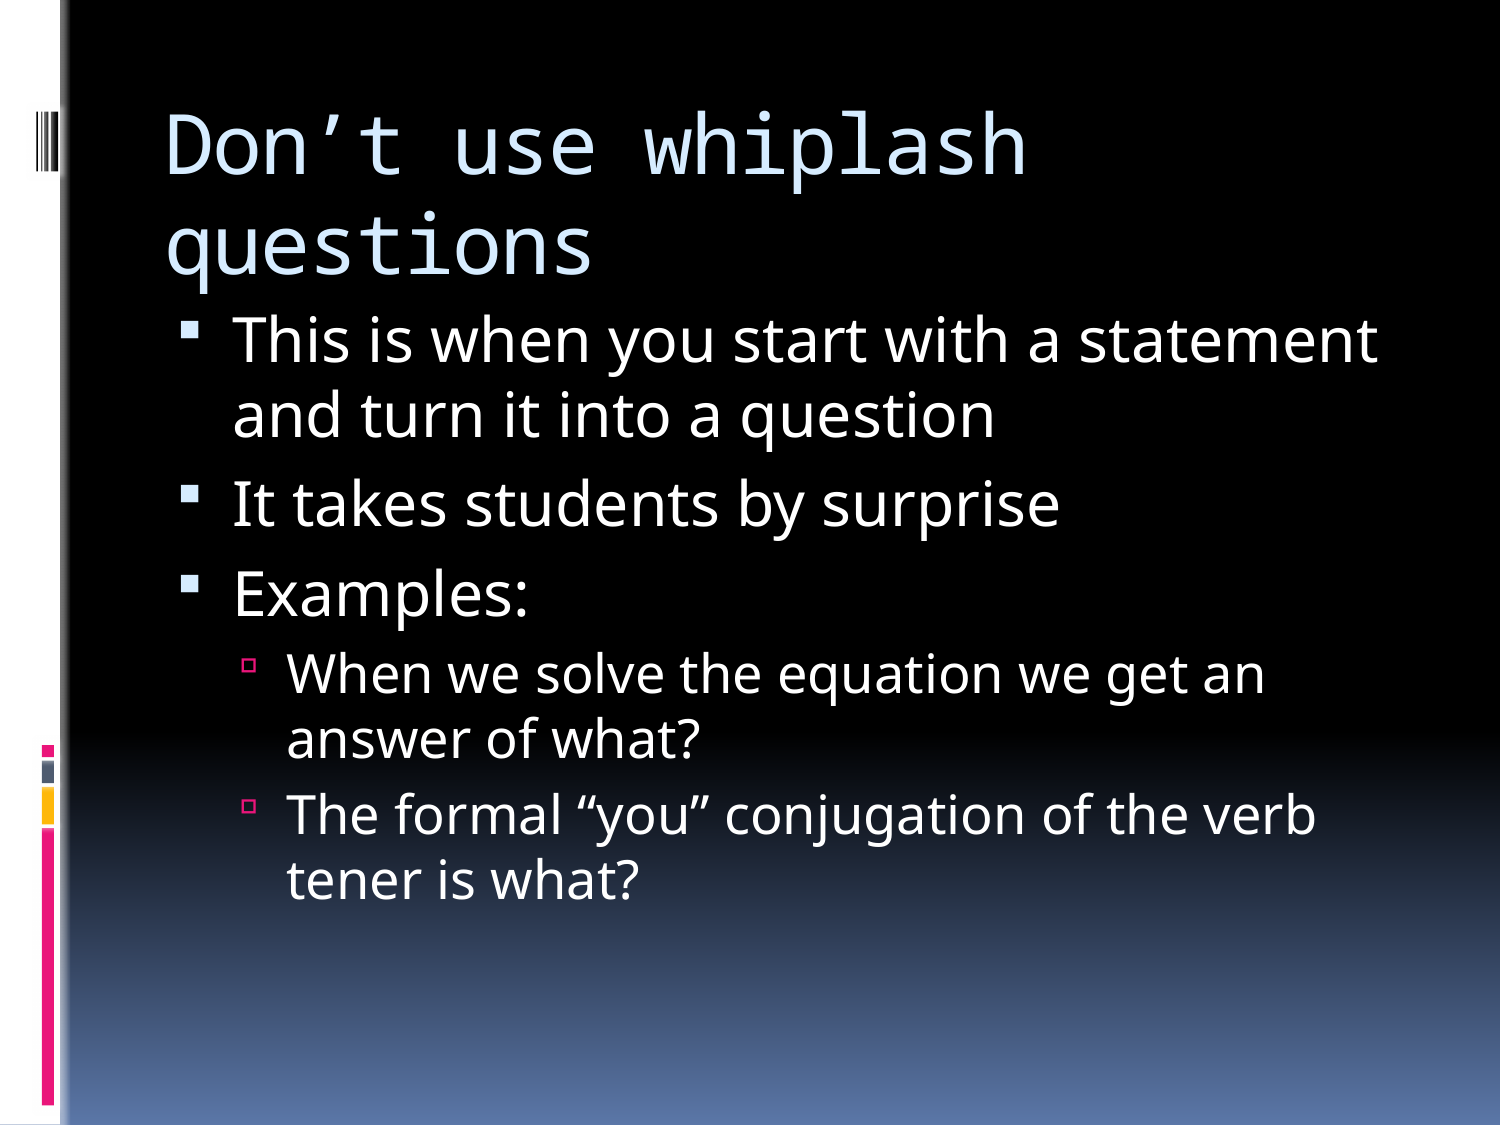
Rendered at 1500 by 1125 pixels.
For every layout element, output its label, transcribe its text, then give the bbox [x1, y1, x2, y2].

title Don’t use whiplash questions [150, 83, 1425, 234]
list This is when you start with a statement and turn it into a question It takes students by surprise Examples: When we solve the equation we get an answer of what? The formal “you” conjugation of the verb tener is what? [150, 292, 1425, 1043]
